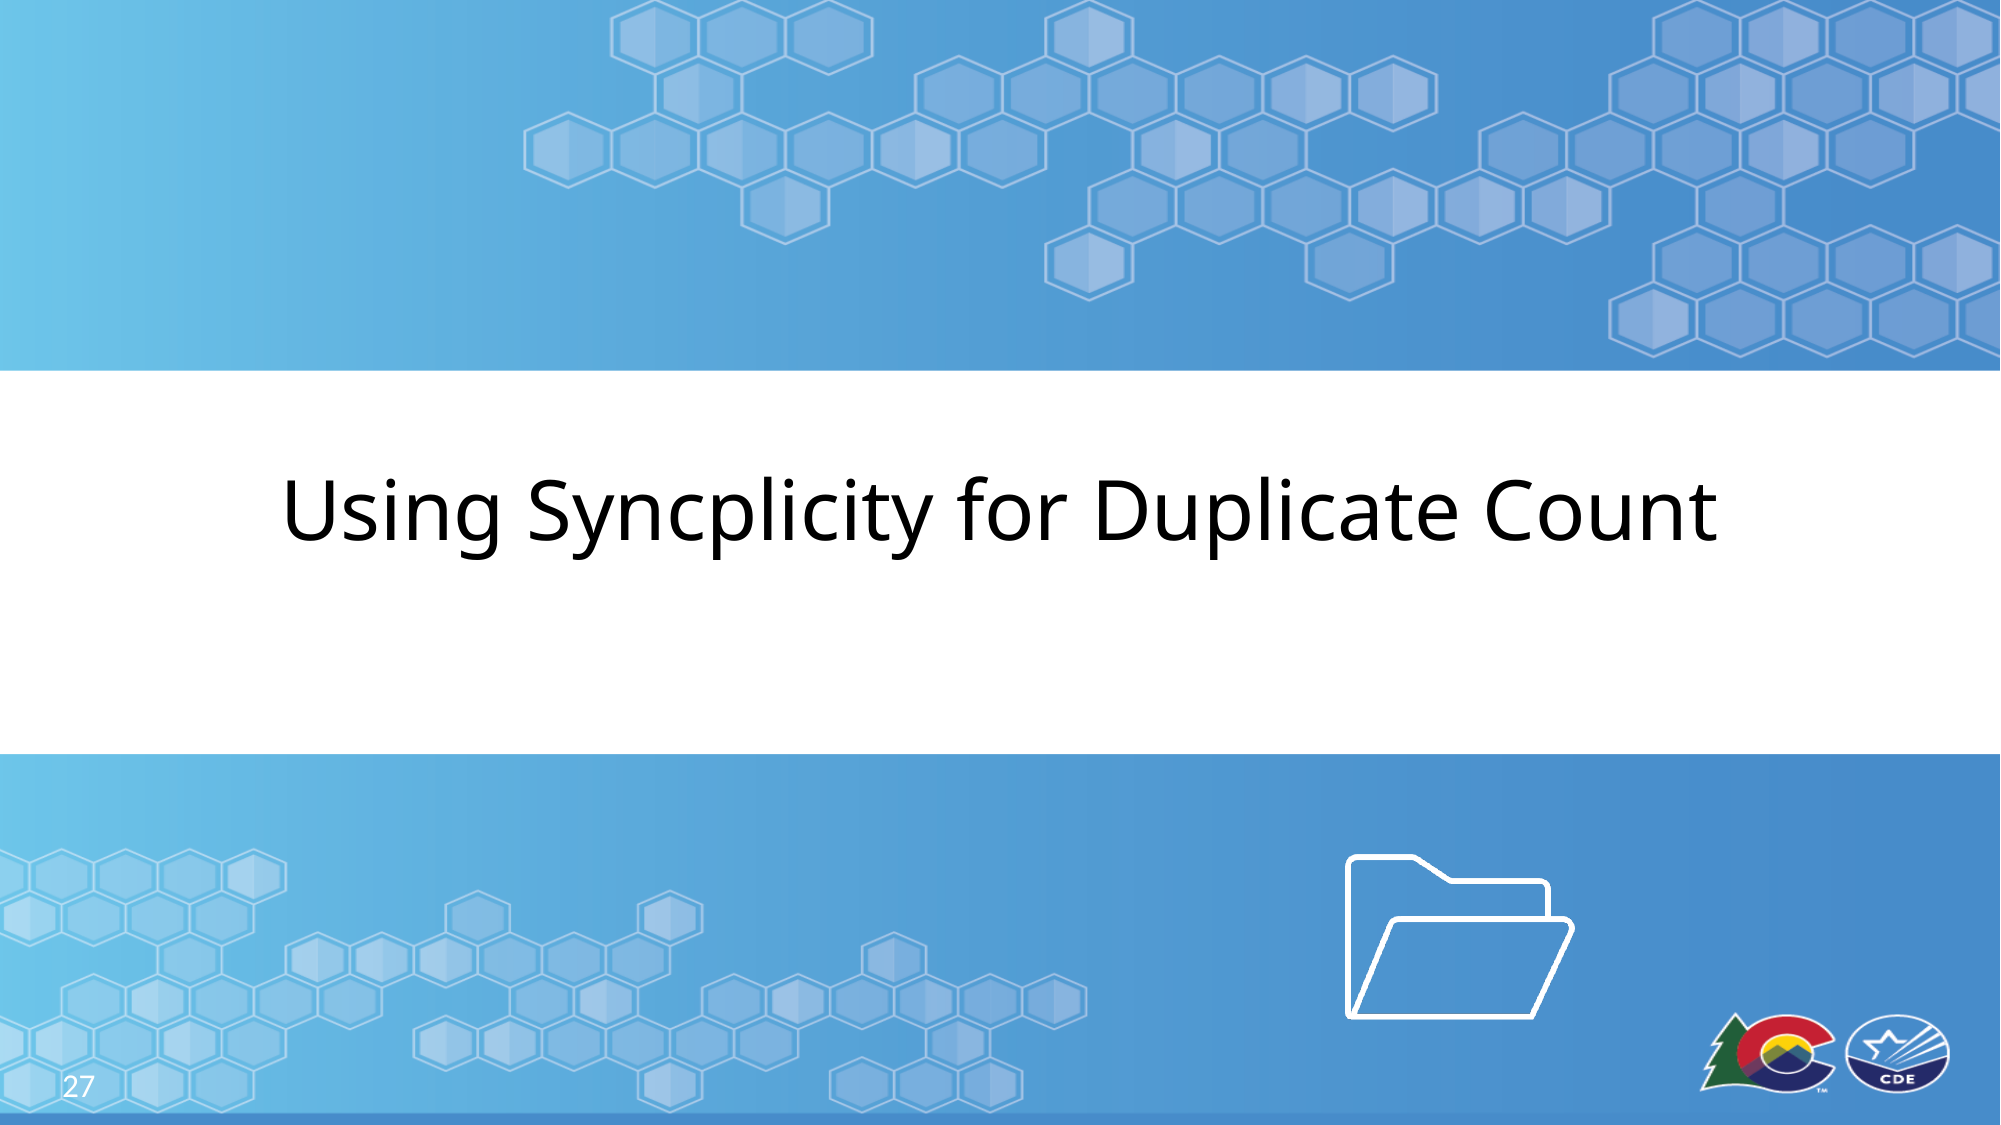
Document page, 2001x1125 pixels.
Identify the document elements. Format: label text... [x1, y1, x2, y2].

picture [0, 0, 2000, 370]
slide_number 27 [47, 1054, 498, 1115]
title Using Syncplicity for Duplicate Count [0, 370, 2000, 755]
picture [0, 755, 2000, 1125]
